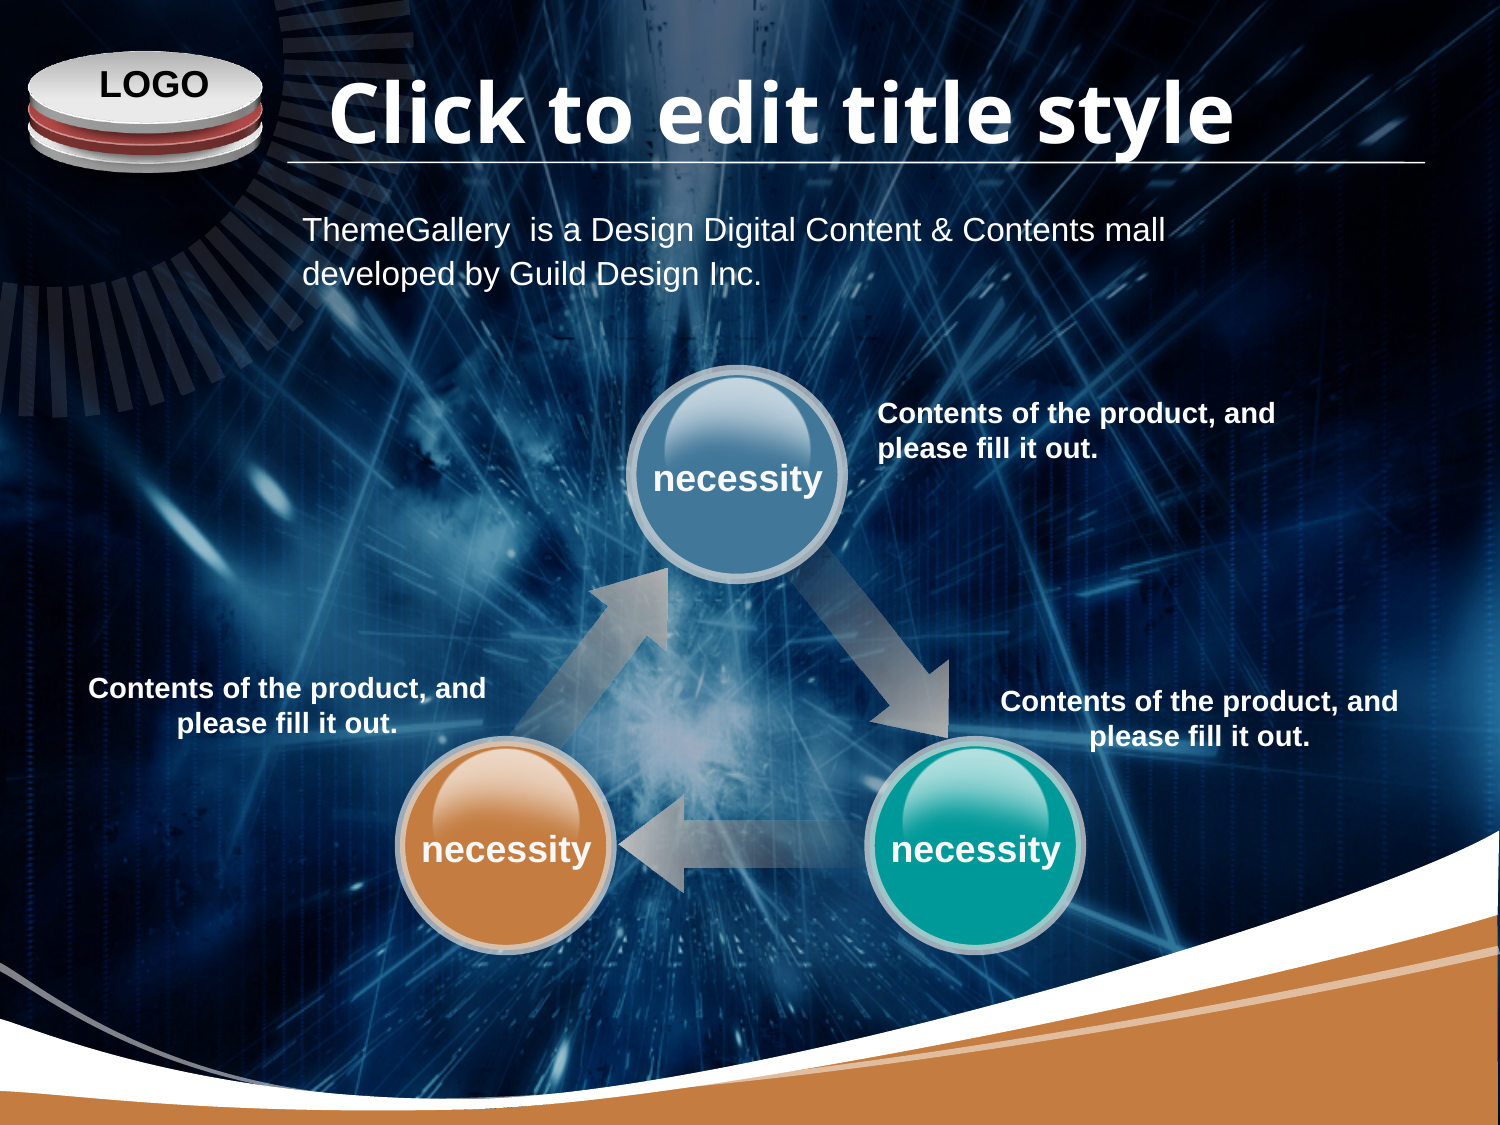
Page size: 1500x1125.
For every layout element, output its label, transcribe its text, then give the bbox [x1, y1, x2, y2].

text_box ThemeGallery is a Design Digital Content & Contents mall developed by Guild Design Inc. [287, 196, 1325, 300]
text_box [525, 579, 667, 732]
text_box [795, 572, 949, 732]
text_box Contents of the product, and please fill it out. [862, 387, 1304, 473]
text_box [618, 795, 864, 893]
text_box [630, 362, 843, 580]
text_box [869, 733, 1082, 951]
title Click to edit title style [312, 37, 1425, 183]
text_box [399, 733, 612, 951]
text_box Contents of the product, and please fill it out. [962, 674, 1438, 760]
text_box [0, 962, 299, 1089]
picture [0, 972, 234, 1080]
text_box Contents of the product, and please fill it out. [50, 662, 525, 748]
picture [0, 0, 1500, 1098]
